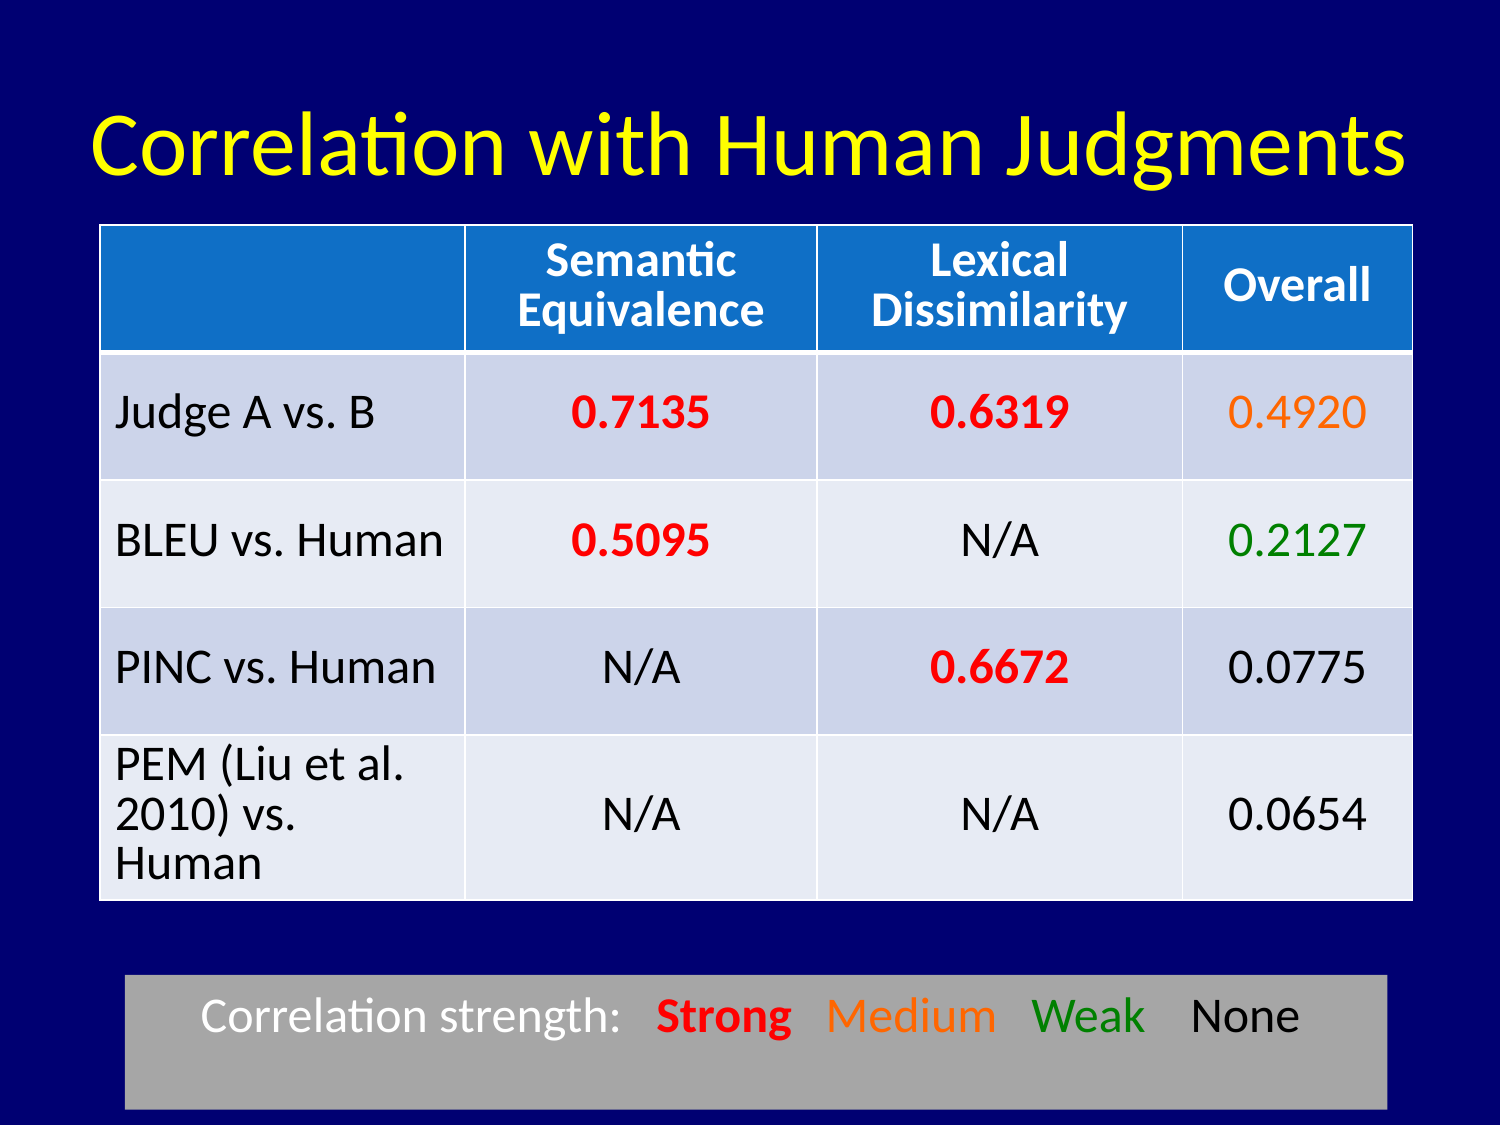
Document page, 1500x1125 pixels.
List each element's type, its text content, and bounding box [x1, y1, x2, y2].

table_cell N/A [466, 736, 816, 899]
table_cell 0.7135 [466, 355, 816, 479]
text_box Correlation strength: Strong Medium Weak None [124, 974, 1388, 1110]
table_cell N/A [818, 736, 1182, 899]
table_cell 0.2127 [1183, 481, 1412, 607]
table_header Semantic Equivalence [466, 226, 816, 350]
table_cell 0.0775 [1183, 608, 1412, 734]
table_cell Judge A vs. B [101, 355, 464, 479]
table_cell 0.0654 [1183, 736, 1412, 899]
table_cell 0.6672 [818, 608, 1182, 734]
table_header Overall [1183, 226, 1412, 350]
table_cell 0.4920 [1183, 355, 1412, 479]
table_cell N/A [818, 481, 1182, 607]
title Correlation with Human Judgments [75, 45, 1425, 233]
table_cell N/A [466, 608, 816, 734]
table_cell 0.6319 [818, 355, 1182, 479]
table_cell PEM (Liu et al. 2010) vs. Human [101, 736, 464, 899]
table_cell 0.5095 [466, 481, 816, 607]
table_cell PINC vs. Human [101, 608, 464, 734]
table_header Lexical Dissimilarity [818, 226, 1182, 350]
table_header [101, 226, 464, 350]
table_cell BLEU vs. Human [101, 481, 464, 607]
